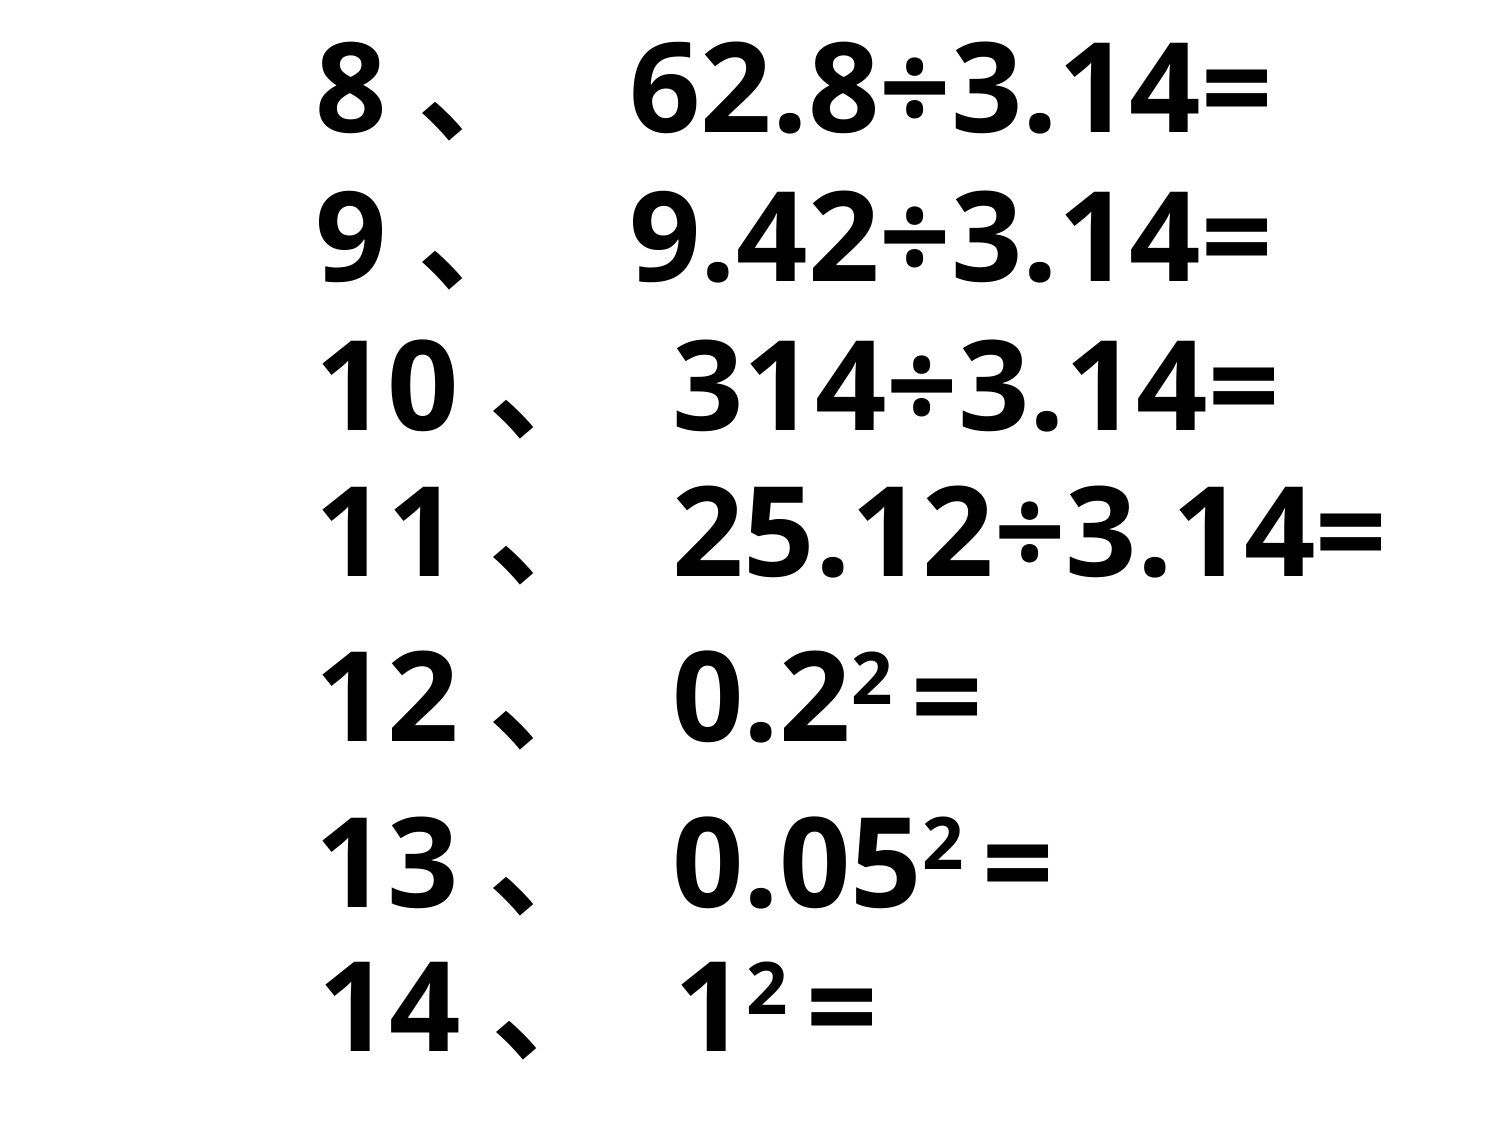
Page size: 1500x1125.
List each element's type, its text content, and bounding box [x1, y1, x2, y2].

text_box 13、 0.052 = [301, 774, 1447, 940]
text_box 9、 9.42÷3.14= [301, 149, 1447, 297]
text_box 12、 0.22 = [301, 609, 1447, 774]
text_box 8、 62.8÷3.14= [301, 0, 1459, 165]
text_box 14、 12 = [303, 919, 1450, 1084]
text_box 10、 314÷3.14= [301, 297, 1447, 444]
text_box 11、 25.12÷3.14= [301, 444, 1500, 610]
